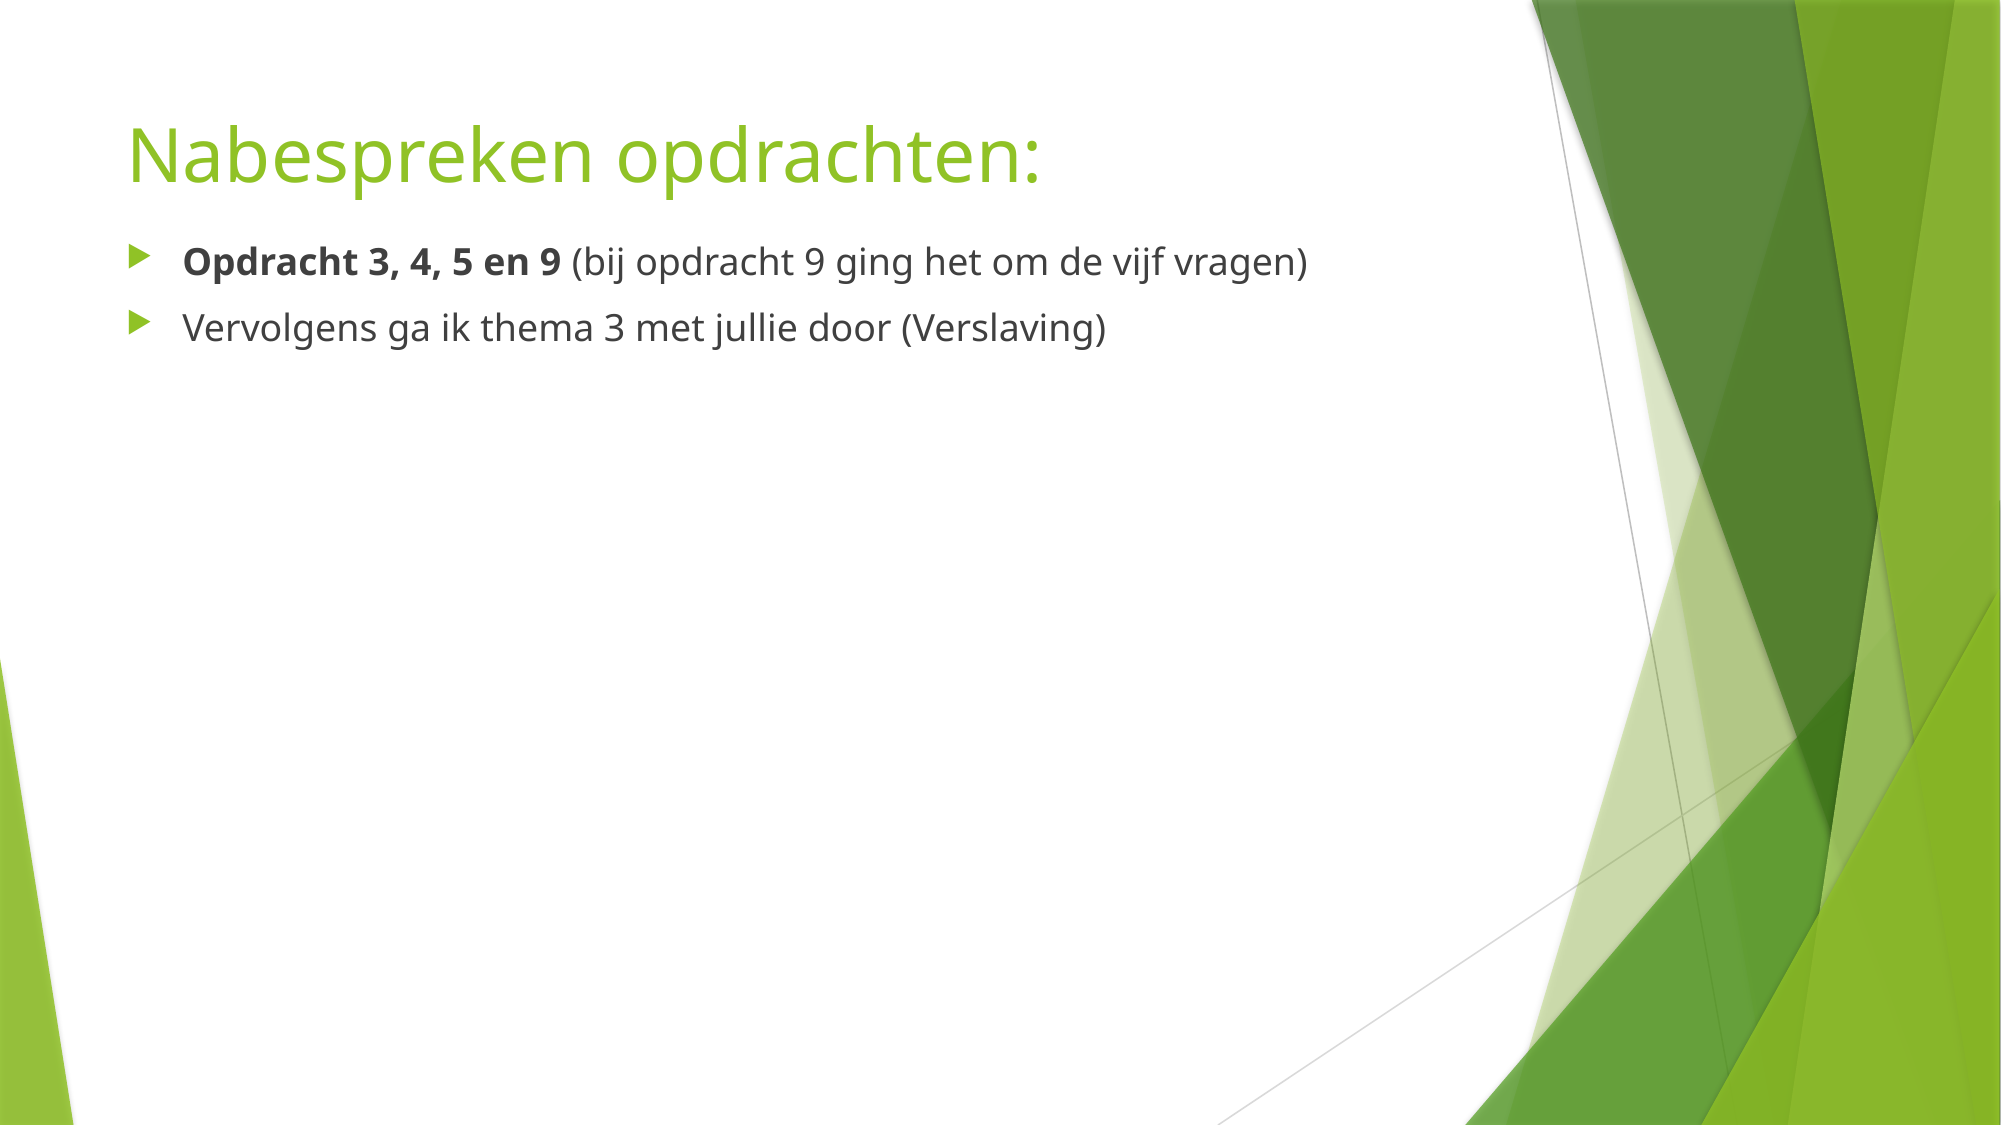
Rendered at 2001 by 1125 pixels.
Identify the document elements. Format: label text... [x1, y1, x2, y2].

title Nabespreken opdrachten: [111, 99, 1522, 230]
list Opdracht 3, 4, 5 en 9 (bij opdracht 9 ging het om de vijf vragen) Vervolgens ga ik thema 3 met jullie door (Verslaving) [111, 230, 1522, 867]
